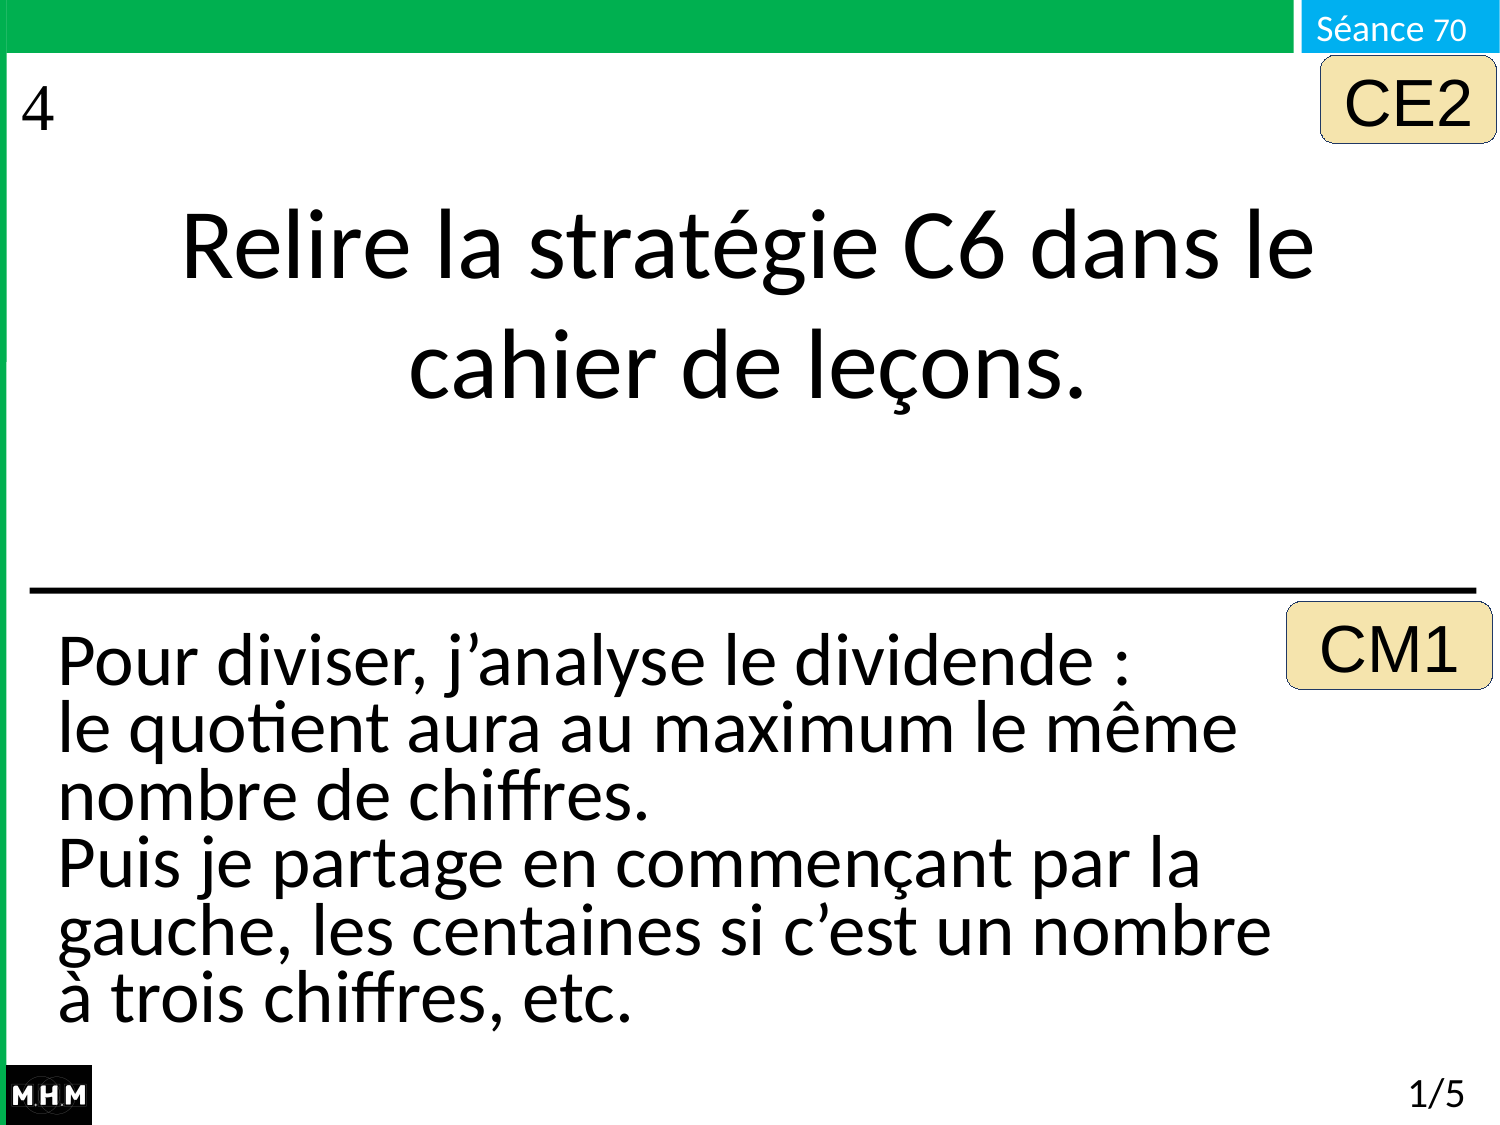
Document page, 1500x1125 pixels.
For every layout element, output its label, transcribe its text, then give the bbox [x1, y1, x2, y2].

text_box CM1 [1286, 601, 1493, 690]
text_box Relire la stratégie C6 dans le cahier de leçons. [101, 170, 1397, 426]
text_box CE2 [1320, 55, 1497, 144]
list 1/5 [1373, 1064, 1500, 1125]
picture [6, 1065, 92, 1125]
title Pour diviser, j’analyse le dividende : le quotient aura au maximum le même nombre de chiffres. Puis je partage en commençant par la gauche, les centaines si c’est un nombre à trois chiffres, etc. [42, 608, 1337, 1059]
